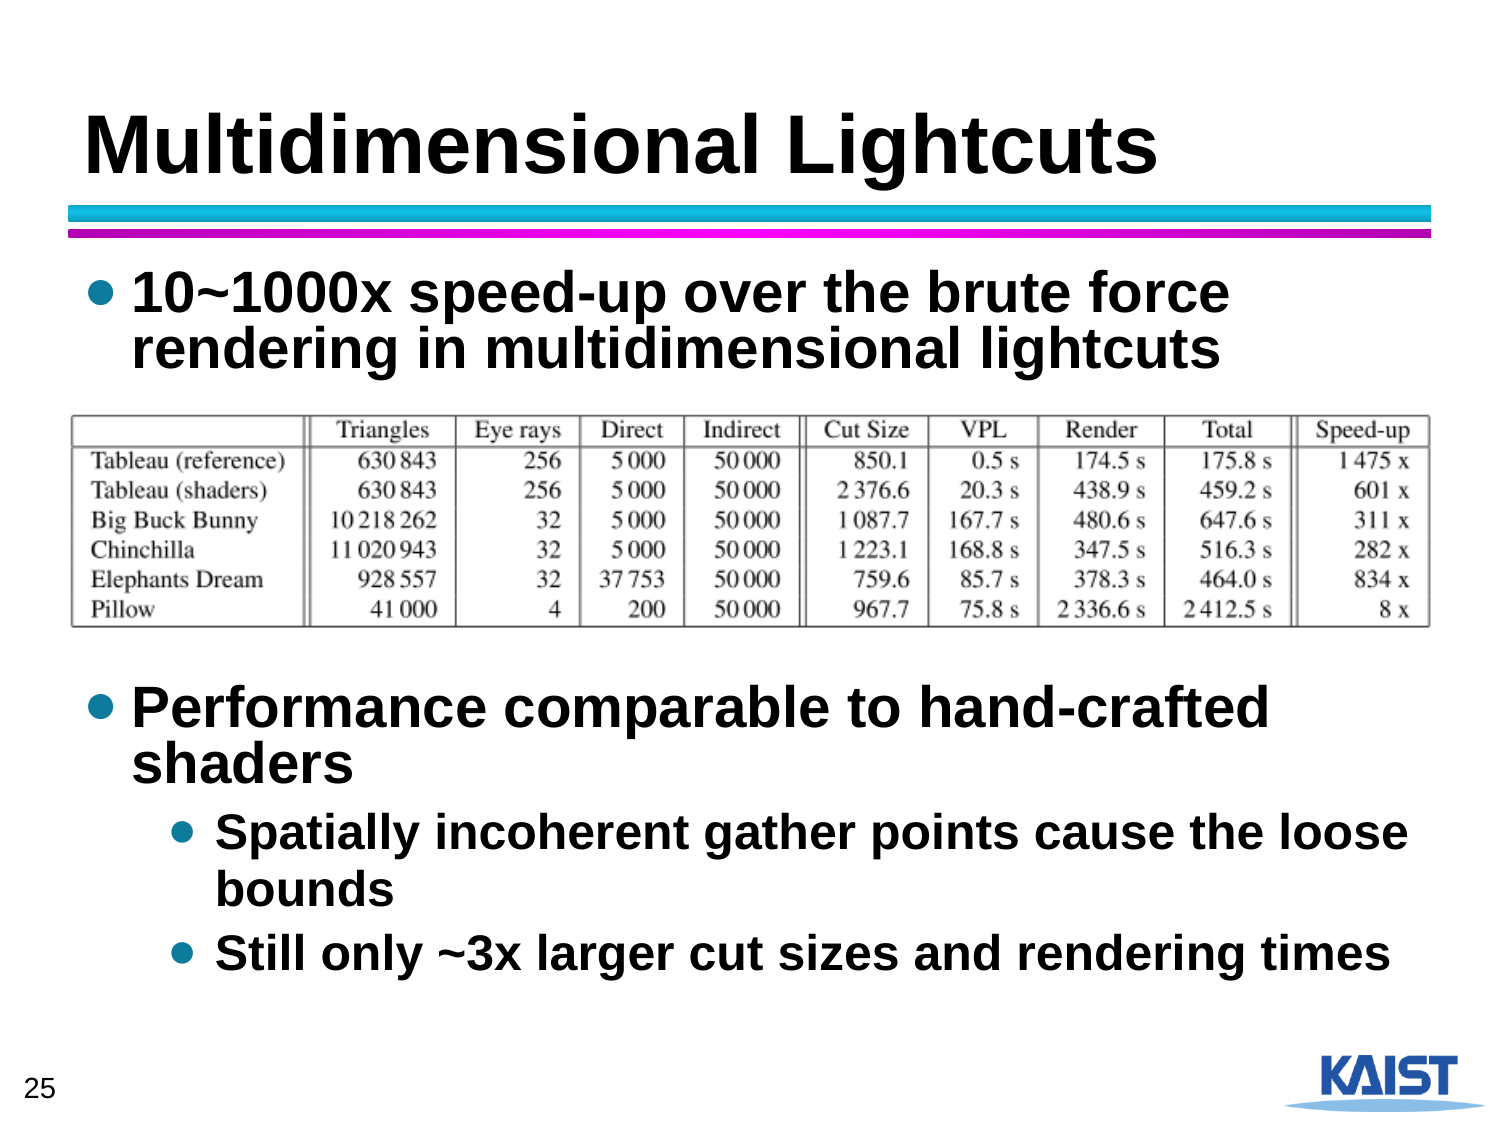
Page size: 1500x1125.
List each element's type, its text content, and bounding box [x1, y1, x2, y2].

list 10~1000x speed-up over the brute force rendering in multidimensional lightcuts Performance comparable to hand-crafted shaders Spatially incoherent gather points cause the loose bounds Still only ~3x larger cut sizes and rendering times [68, 637, 1434, 1093]
picture [1284, 1055, 1485, 1112]
list 10~1000x speed-up over the brute force rendering in multidimensional lightcuts Performance comparable to hand-crafted shaders Spatially incoherent gather points cause the loose bounds Still only ~3x larger cut sizes and rendering times [68, 259, 1434, 412]
title Multidimensional Lightcuts [68, 48, 1428, 199]
picture [68, 412, 1434, 632]
